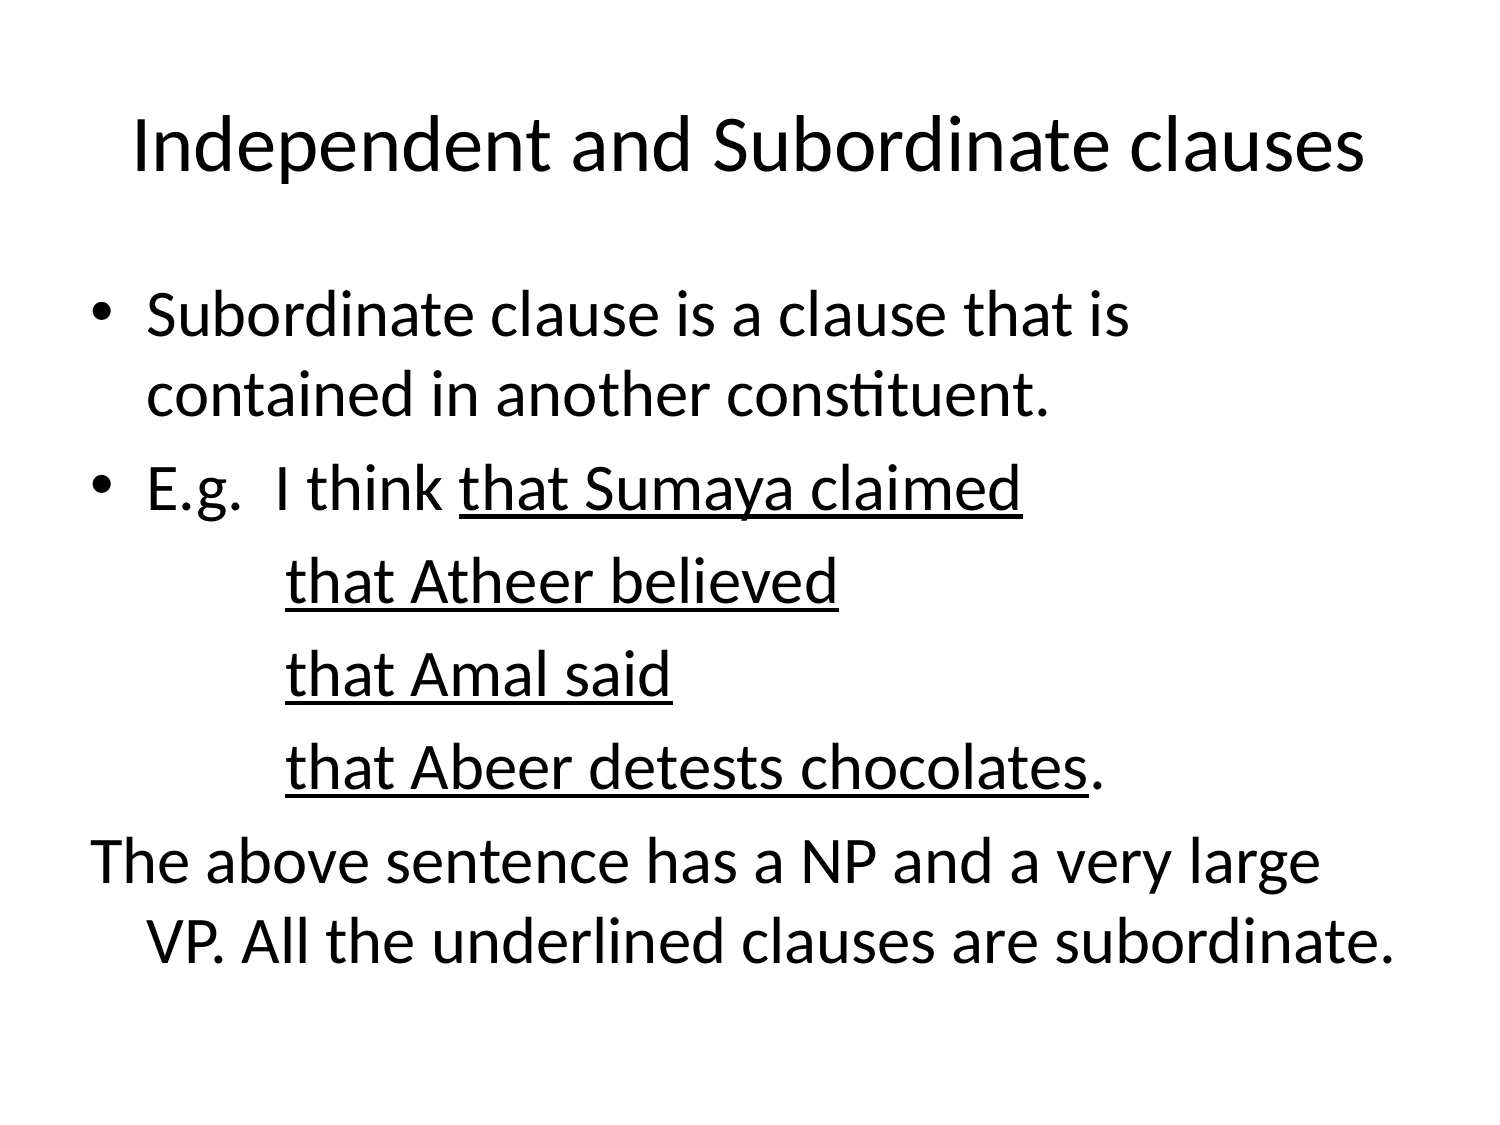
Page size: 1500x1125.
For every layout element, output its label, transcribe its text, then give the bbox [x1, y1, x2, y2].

list Subordinate clause is a clause that is contained in another constituent. E.g. I think that Sumaya claimed that Atheer believed that Amal said that Abeer detests chocolates. The above sentence has a NP and a very large VP. All the underlined clauses are subordinate. [75, 262, 1425, 1005]
title Independent and Subordinate clauses [75, 45, 1425, 233]
